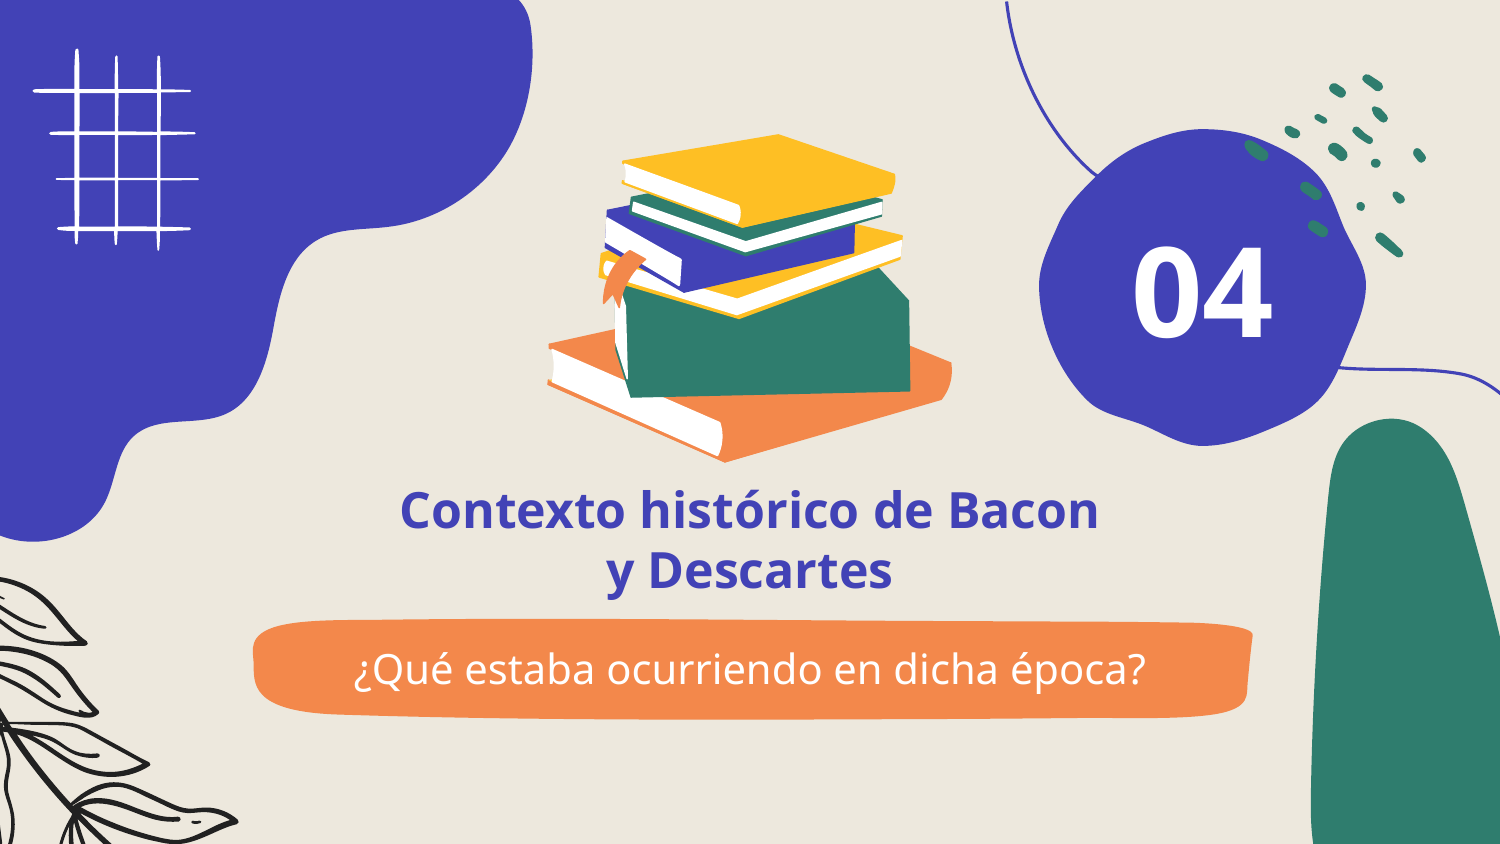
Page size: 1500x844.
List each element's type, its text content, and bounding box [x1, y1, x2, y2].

text_box [1039, 129, 1366, 446]
subtitle ¿Qué estaba ocurriendo en dicha época? [276, 631, 1224, 705]
title Contexto histórico de Bacon y Descartes [372, 475, 1128, 601]
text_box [547, 134, 952, 463]
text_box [1244, 73, 1427, 259]
text_box [252, 618, 1253, 720]
title 04 [1079, 226, 1326, 349]
